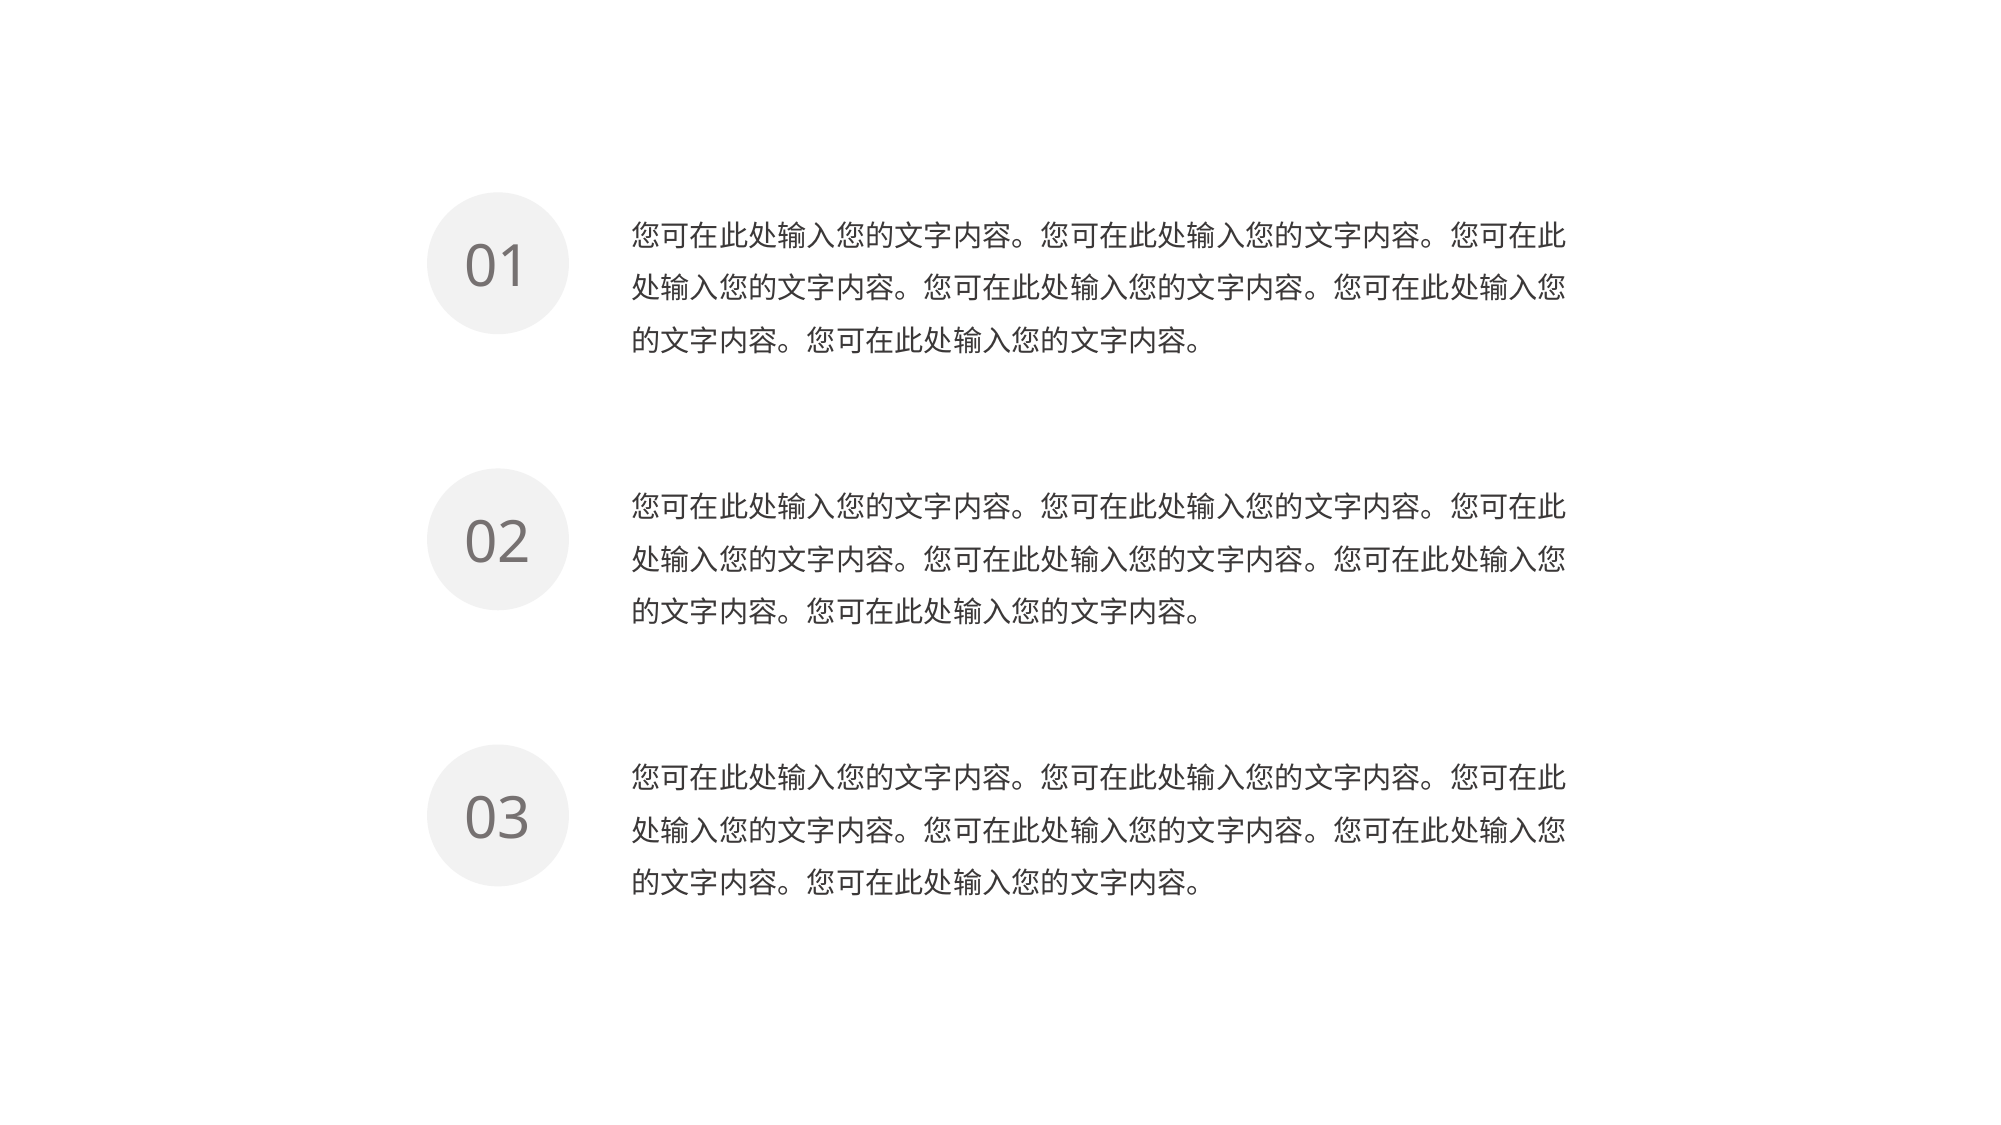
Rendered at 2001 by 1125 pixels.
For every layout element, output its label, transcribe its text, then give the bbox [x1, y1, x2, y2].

text_box 您可在此处输入您的文字内容。您可在此处输入您的文字内容。您可在此处输入您的文字内容。您可在此处输入您的文字内容。您可在此处输入您的文字内容。您可在此处输入您的文字内容。 [616, 463, 1603, 636]
text_box 您可在此处输入您的文字内容。您可在此处输入您的文字内容。您可在此处输入您的文字内容。您可在此处输入您的文字内容。您可在此处输入您的文字内容。您可在此处输入您的文字内容。 [616, 192, 1603, 365]
text_box 03 [426, 743, 570, 888]
text_box 您可在此处输入您的文字内容。您可在此处输入您的文字内容。您可在此处输入您的文字内容。您可在此处输入您的文字内容。您可在此处输入您的文字内容。您可在此处输入您的文字内容。 [616, 734, 1603, 907]
text_box 02 [426, 467, 570, 612]
text_box 01 [426, 191, 570, 336]
